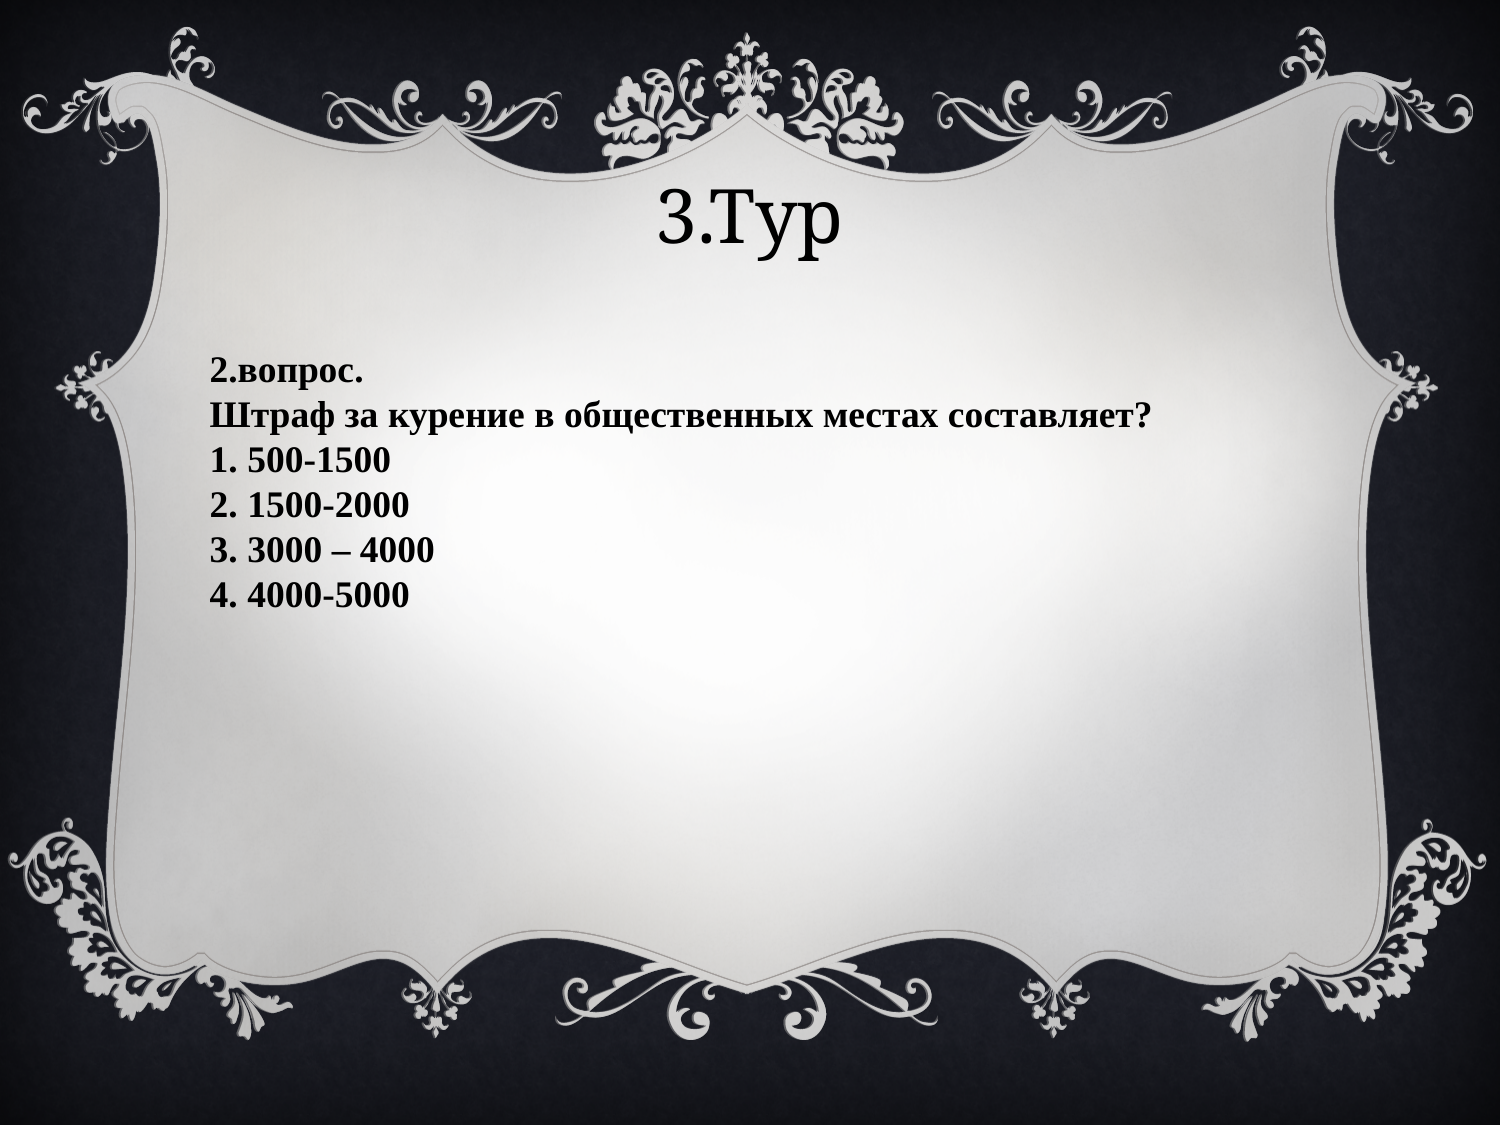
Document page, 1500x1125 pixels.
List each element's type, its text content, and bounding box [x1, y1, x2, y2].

picture [0, 0, 1500, 1125]
text_box 2.вопрос. Штраф за курение в общественных местах составляет? 1. 500-1500 2. 1500-2000 3. 3000 – 4000 4. 4000-5000 [194, 338, 1270, 623]
text_box 3.Тур [640, 160, 859, 266]
